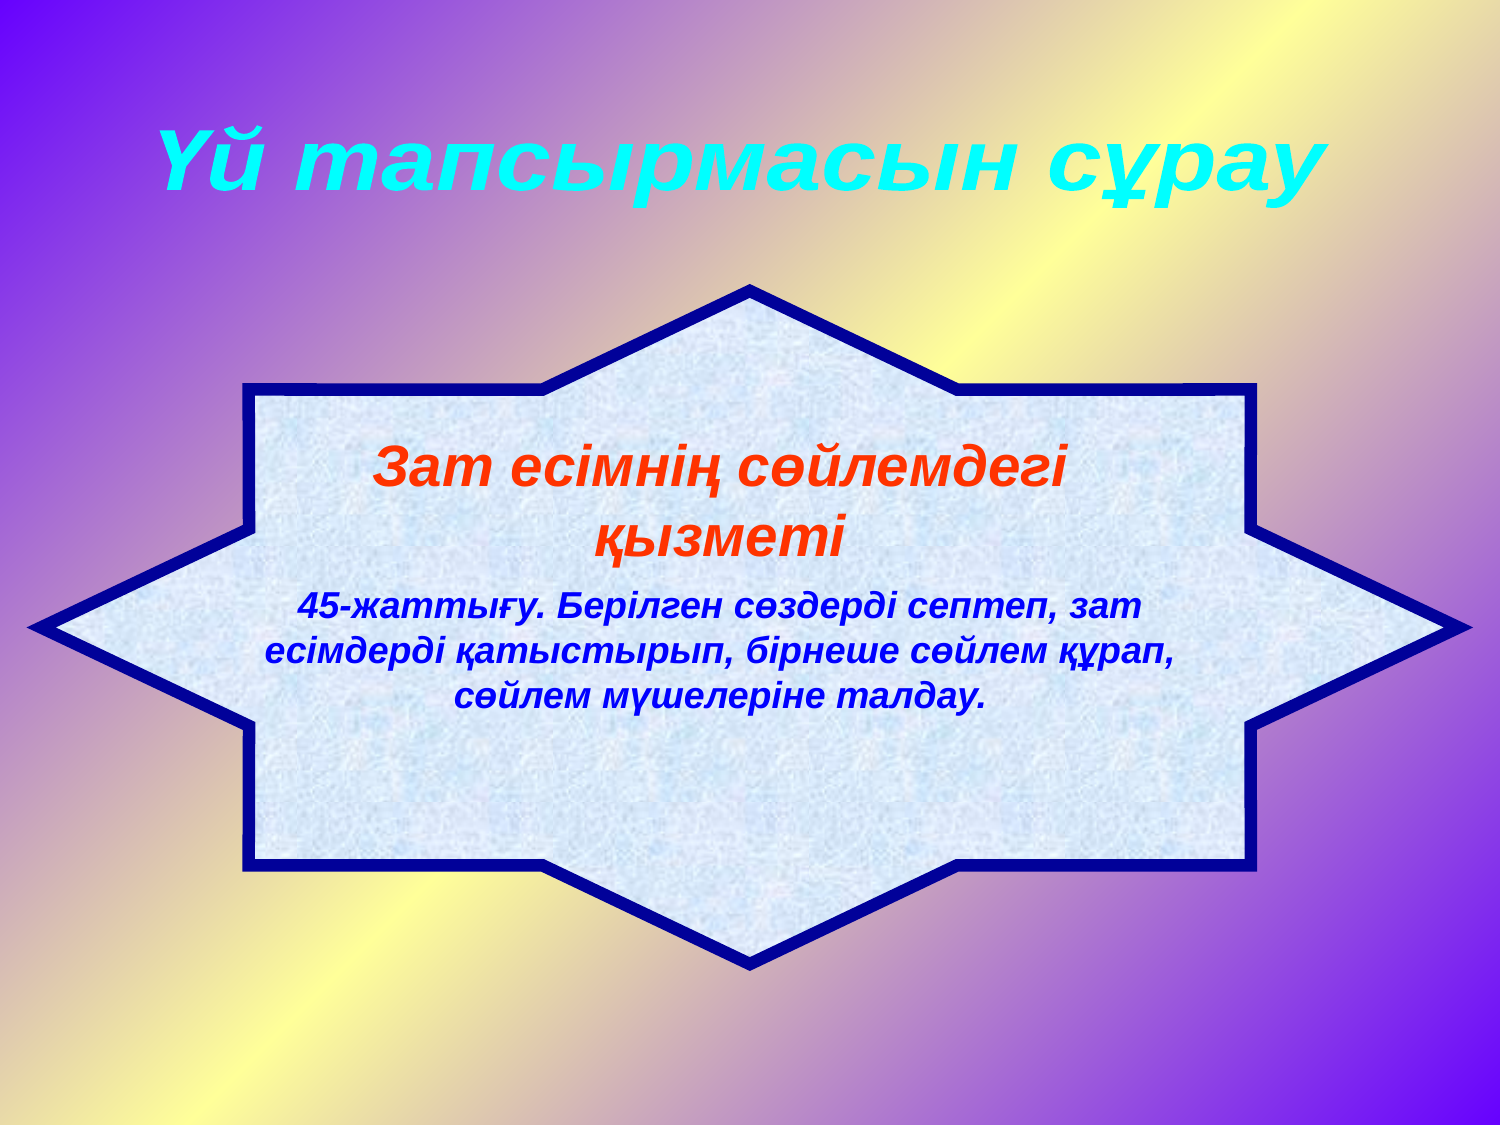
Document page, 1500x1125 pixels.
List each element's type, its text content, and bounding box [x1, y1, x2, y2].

text_box [248, 290, 1459, 965]
text_box Зат есімнің сөйлемдегі қызметі 45-жаттығу. Берілген сөздерді септеп, зат есімдерді қатыстырып, бірнеше сөйлем құрап, сөйлем мүшелеріне талдау. [242, 420, 1199, 823]
text_box [41, 532, 242, 723]
